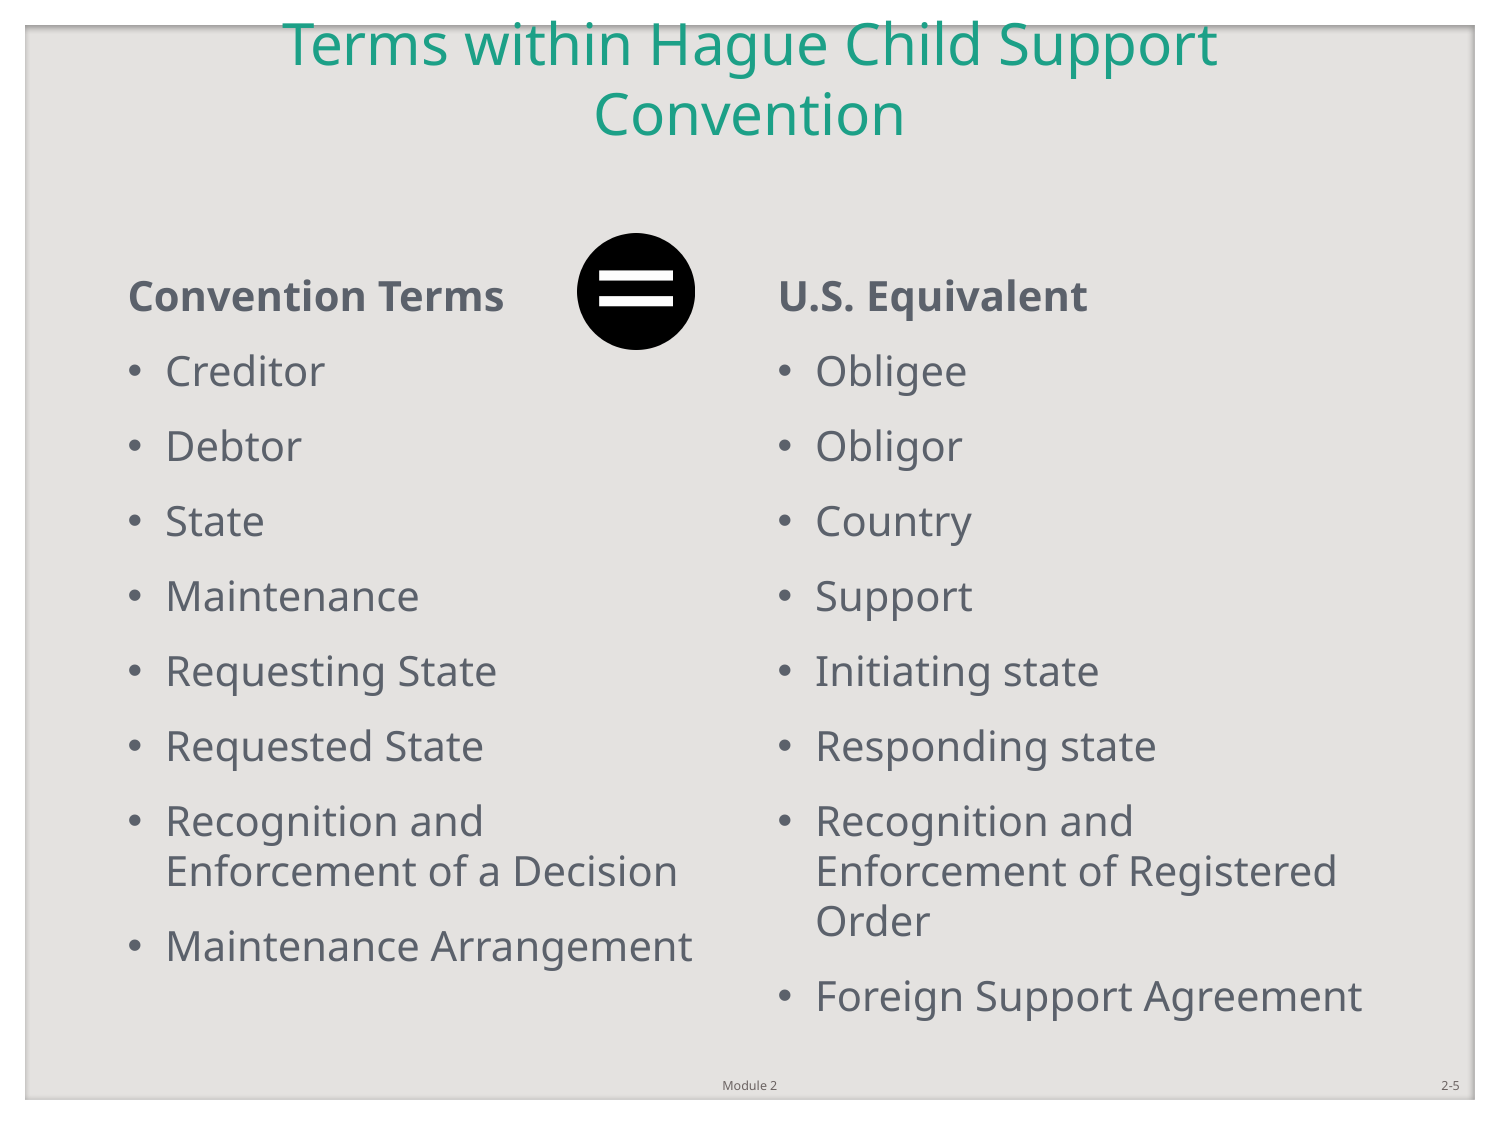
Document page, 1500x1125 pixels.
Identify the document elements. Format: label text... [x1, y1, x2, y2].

footer Module 2 [512, 1071, 988, 1102]
title Terms within Hague Child Support Convention [112, 68, 1388, 225]
picture [577, 232, 695, 350]
list U.S. Equivalent Obligee Obligor Country Support Initiating state Responding state Recognition and Enforcement of Registered Order Foreign Support Agreement [762, 262, 1388, 1013]
list Convention Terms Creditor Debtor State Maintenance Requesting State Requested State Recognition and Enforcement of a Decision Maintenance Arrangement [112, 262, 738, 1013]
slide_number 2-5 [1125, 1071, 1475, 1102]
